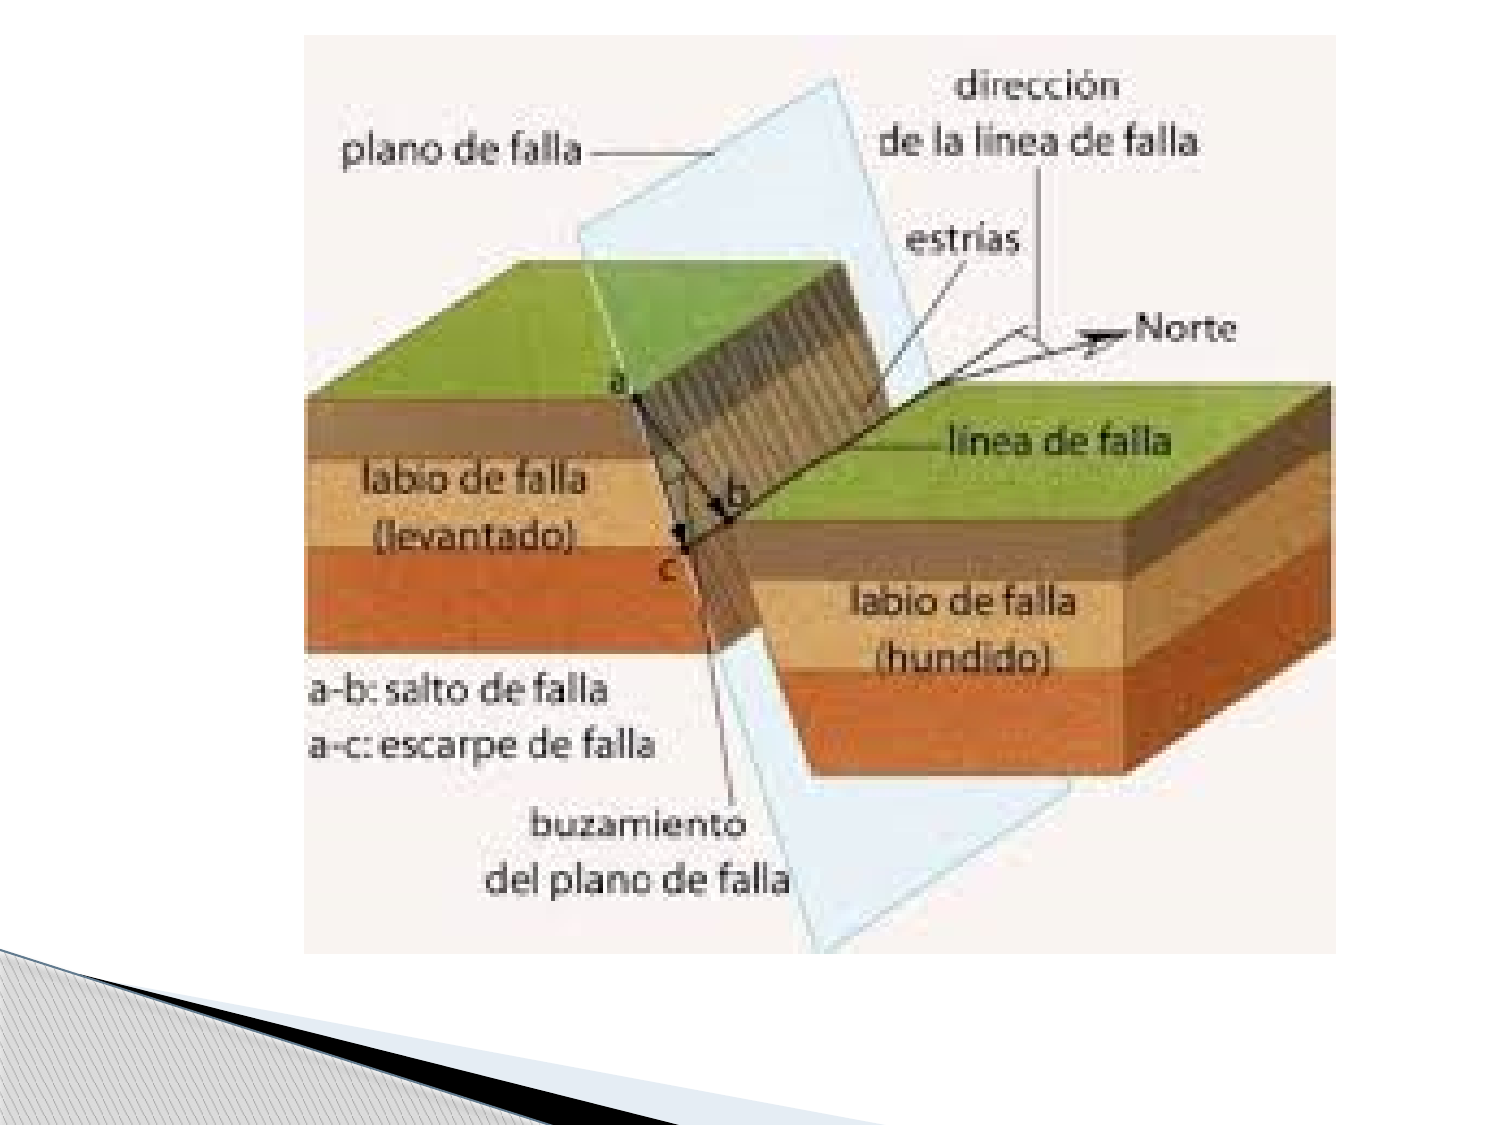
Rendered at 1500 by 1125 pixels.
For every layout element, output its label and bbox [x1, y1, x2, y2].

list [304, 34, 1337, 954]
